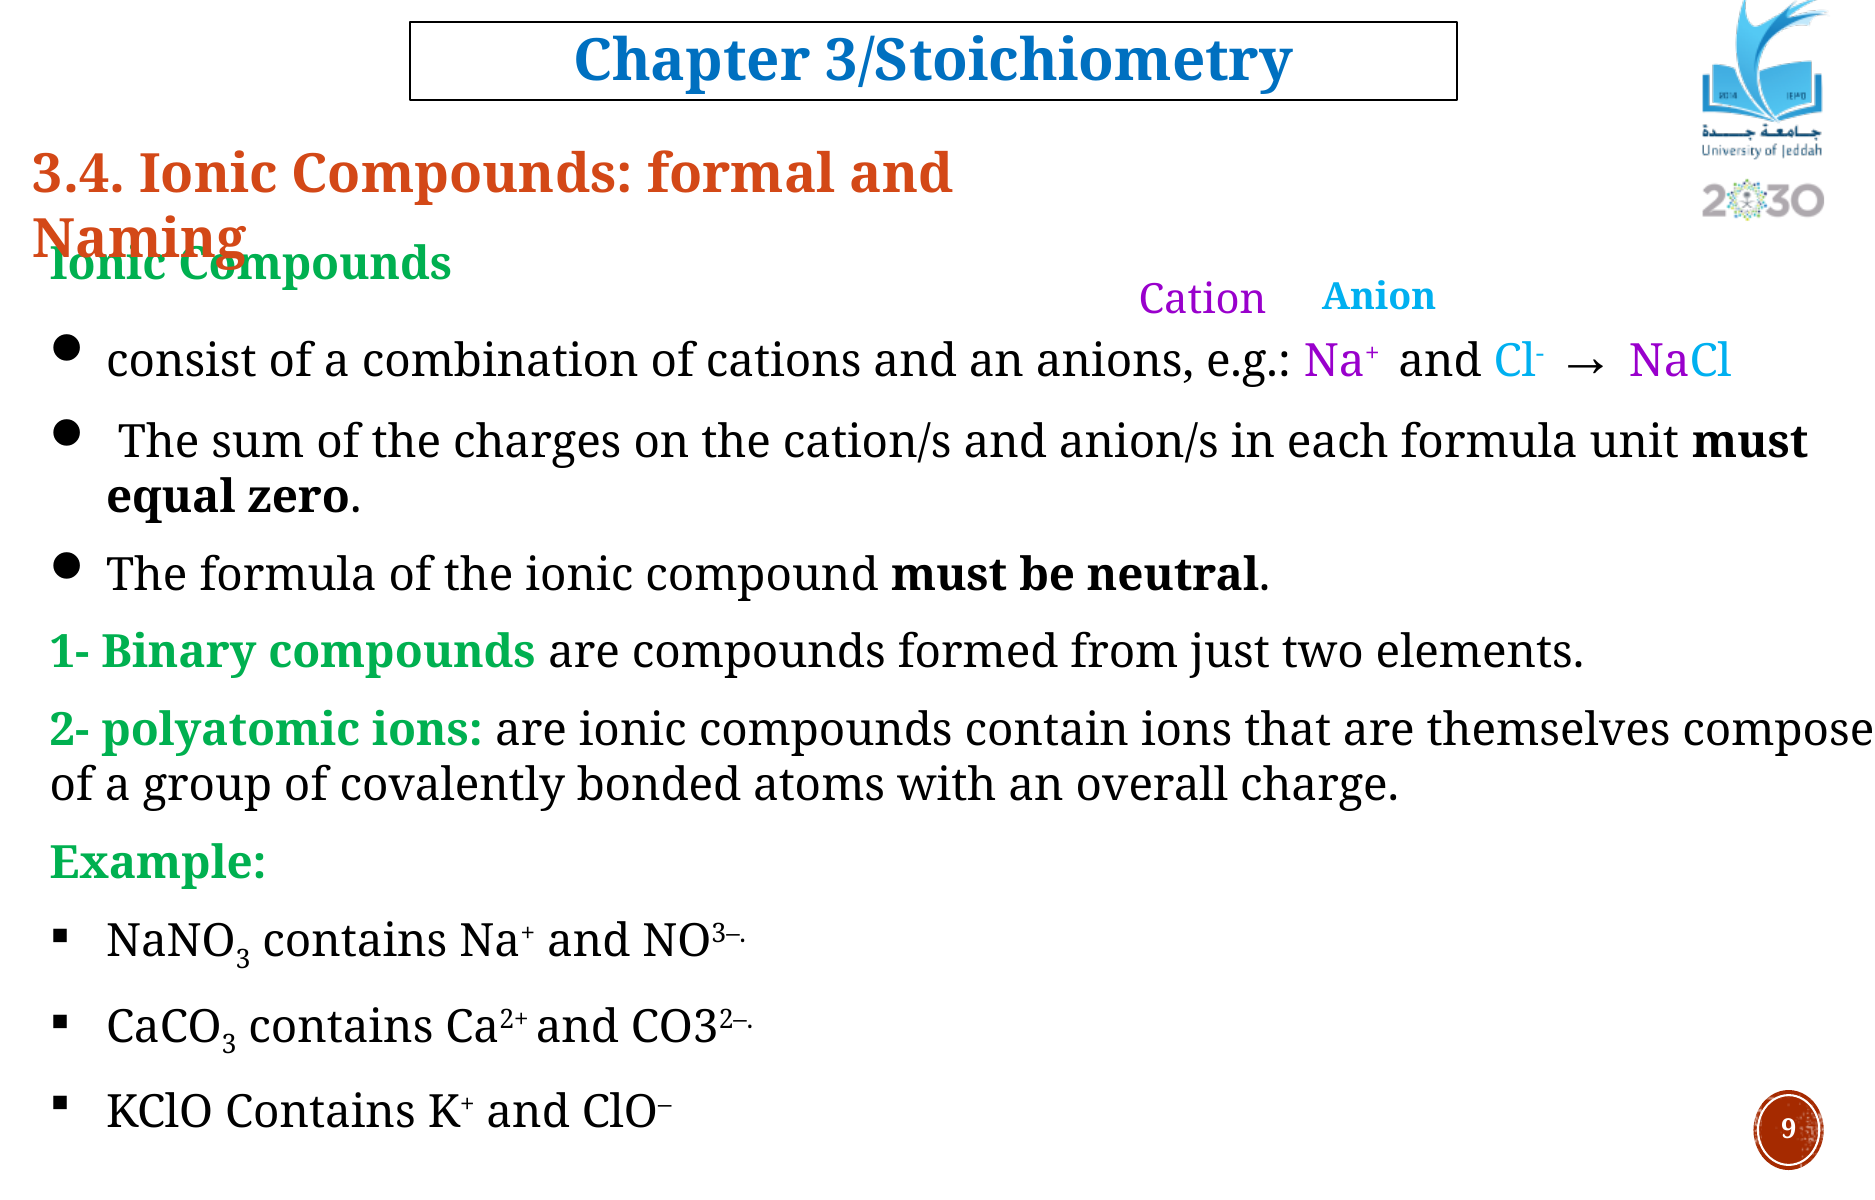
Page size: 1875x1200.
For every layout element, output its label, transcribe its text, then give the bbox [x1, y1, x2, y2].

text_box 3.4. Ionic Compounds: formal and Naming [17, 130, 1053, 276]
text_box Cation [1123, 264, 1282, 330]
slide_number 9 [1739, 1097, 1838, 1162]
text_box Anion [1307, 264, 1451, 325]
text_box Chapter 3/Stoichiometry [409, 21, 1458, 101]
picture [1681, 0, 1846, 227]
text_box Ionic Compounds consist of a combination of cations and an anions, e.g.: Na+ and Cl- → NaCl The sum of the charges on the cation/s and anion/s in each formula unit must equal zero. The formula of the ionic compound must be neutral. 1- Binary compounds are compounds formed from just two elements. 2- polyatomic ions: are ionic compounds contain ions that are themselves composed of a group of covalently bonded atoms with an overall charge. Example: NaNO3 contains Na+ and NO3–. CaCO3 contains Ca2+ and CO32–. KClO Contains K+ and ClO– [34, 226, 1875, 1200]
